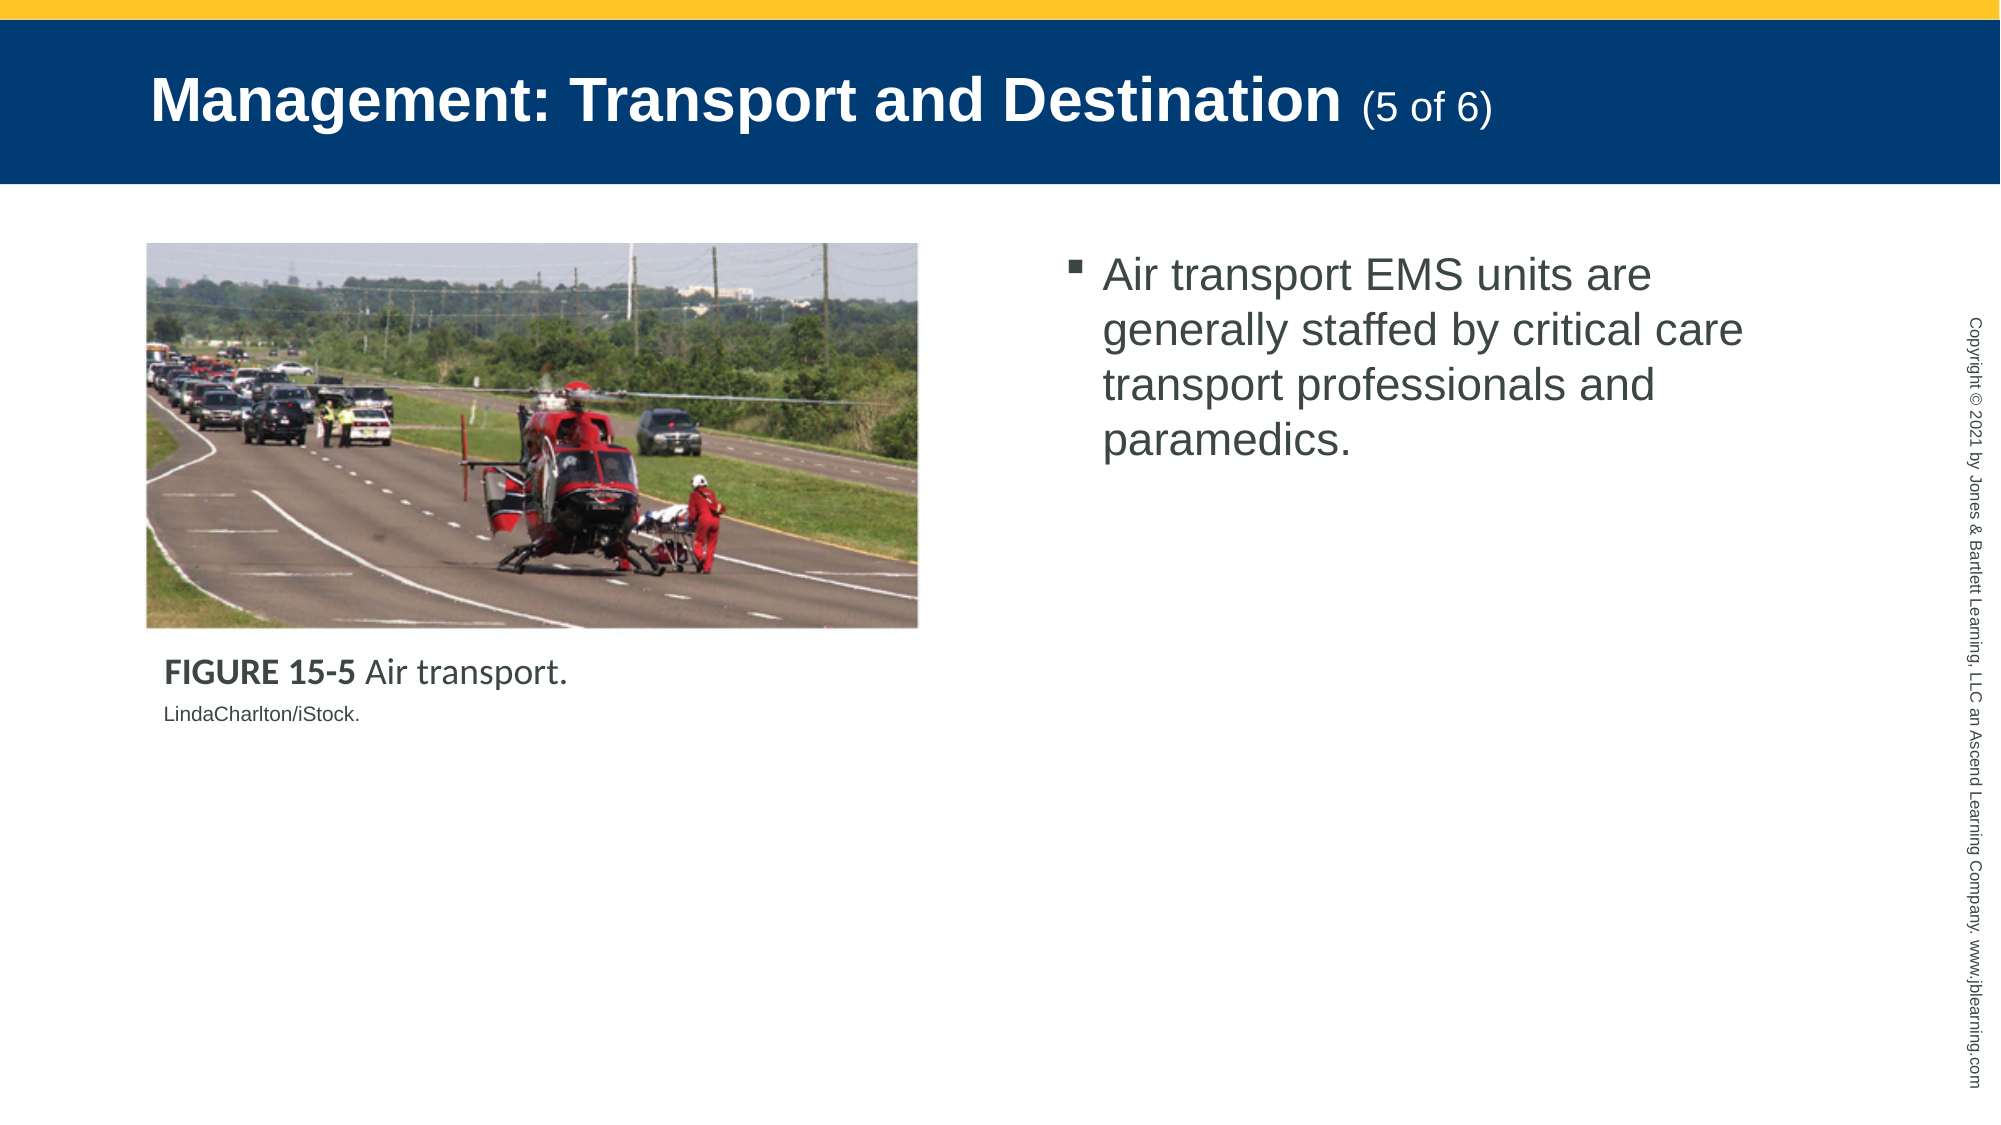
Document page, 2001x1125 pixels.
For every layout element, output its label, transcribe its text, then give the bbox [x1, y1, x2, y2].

list Air transport EMS units are generally staffed by critical care transport professionals and paramedics. [1050, 237, 1850, 1025]
text_box FIGURE 15-5 Air transport. [149, 640, 584, 700]
text_box LindaCharlton/iStock. [148, 692, 376, 733]
picture [137, 243, 929, 640]
title Management: Transport and Destination (5 of 6) [0, 19, 2000, 185]
